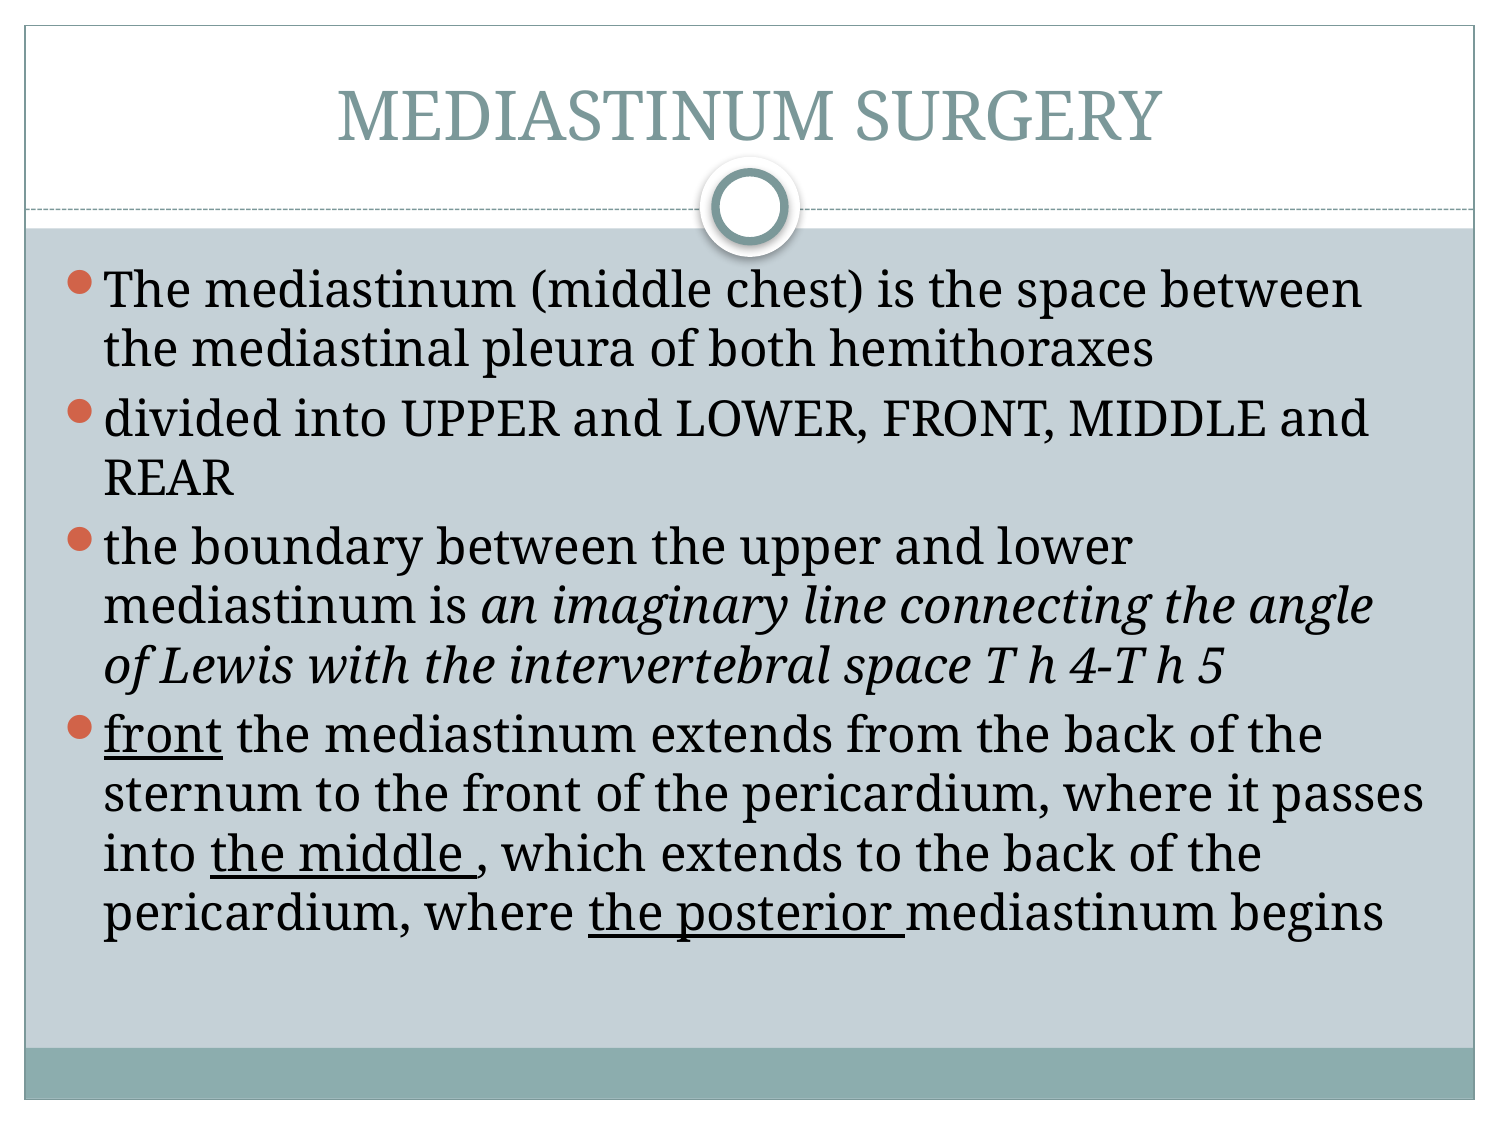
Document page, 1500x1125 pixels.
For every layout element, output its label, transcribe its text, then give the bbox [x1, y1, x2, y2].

list The mediastinum (middle chest) is the space between the mediastinal pleura of both hemithoraxes divided into UPPER and LOWER, FRONT, MIDDLE and REAR the boundary between the upper and lower mediastinum is an imaginary line connecting the angle of Lewis with the intervertebral space T h 4-T h 5 front the mediastinum extends from the back of the sternum to the front of the pericardium, where it passes into the middle , which extends to the back of the pericardium, where the posterior mediastinum begins [49, 250, 1445, 1001]
title MEDIASTINUM SURGERY [49, 37, 1450, 162]
